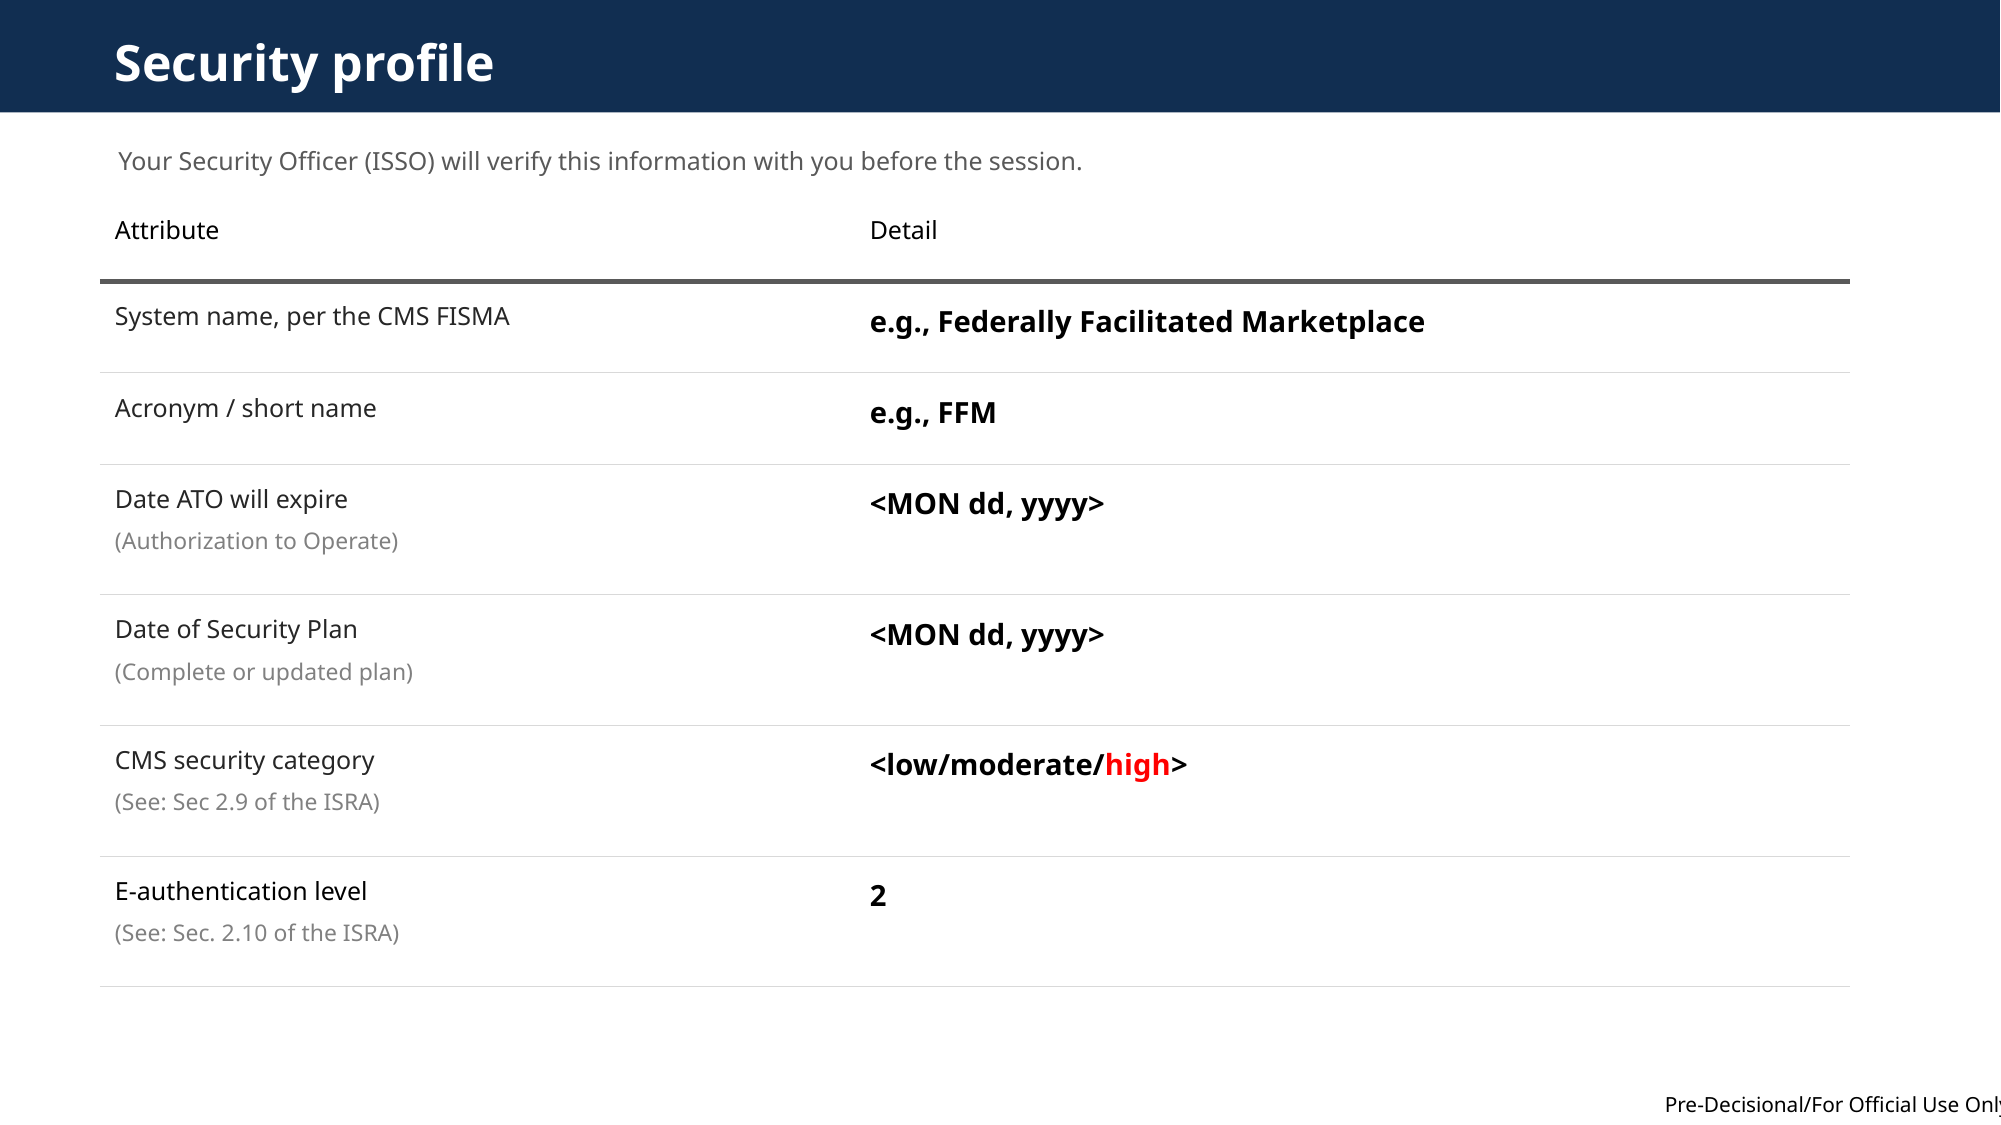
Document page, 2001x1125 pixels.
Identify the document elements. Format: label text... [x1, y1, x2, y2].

table_cell E-authentication level (See: Sec. 2.10 of the ISRA) [100, 857, 855, 986]
table_cell CMS security category (See: Sec 2.9 of the ISRA) [100, 726, 855, 856]
table_cell Date of Security Plan (Complete or updated plan) [100, 595, 855, 725]
table_cell <low/moderate/high> [855, 726, 1850, 856]
table_cell 2 [855, 857, 1850, 986]
table_header Detail [855, 199, 1850, 279]
table_cell System name, per the CMS FISMA [100, 284, 855, 372]
text_box Your Security Officer (ISSO) will verify this information with you before the session. [103, 138, 1168, 183]
table_cell Acronym / short name [100, 373, 855, 464]
table_cell <MON dd, yyyy> [855, 465, 1850, 594]
table_cell <MON dd, yyyy> [855, 595, 1850, 725]
table_header Attribute [100, 199, 855, 279]
table_cell e.g., FFM [855, 373, 1850, 464]
table_cell Date ATO will expire (Authorization to Operate) [100, 465, 855, 594]
table_cell e.g., Federally Facilitated Marketplace [855, 284, 1850, 372]
title Security profile [99, 29, 998, 93]
